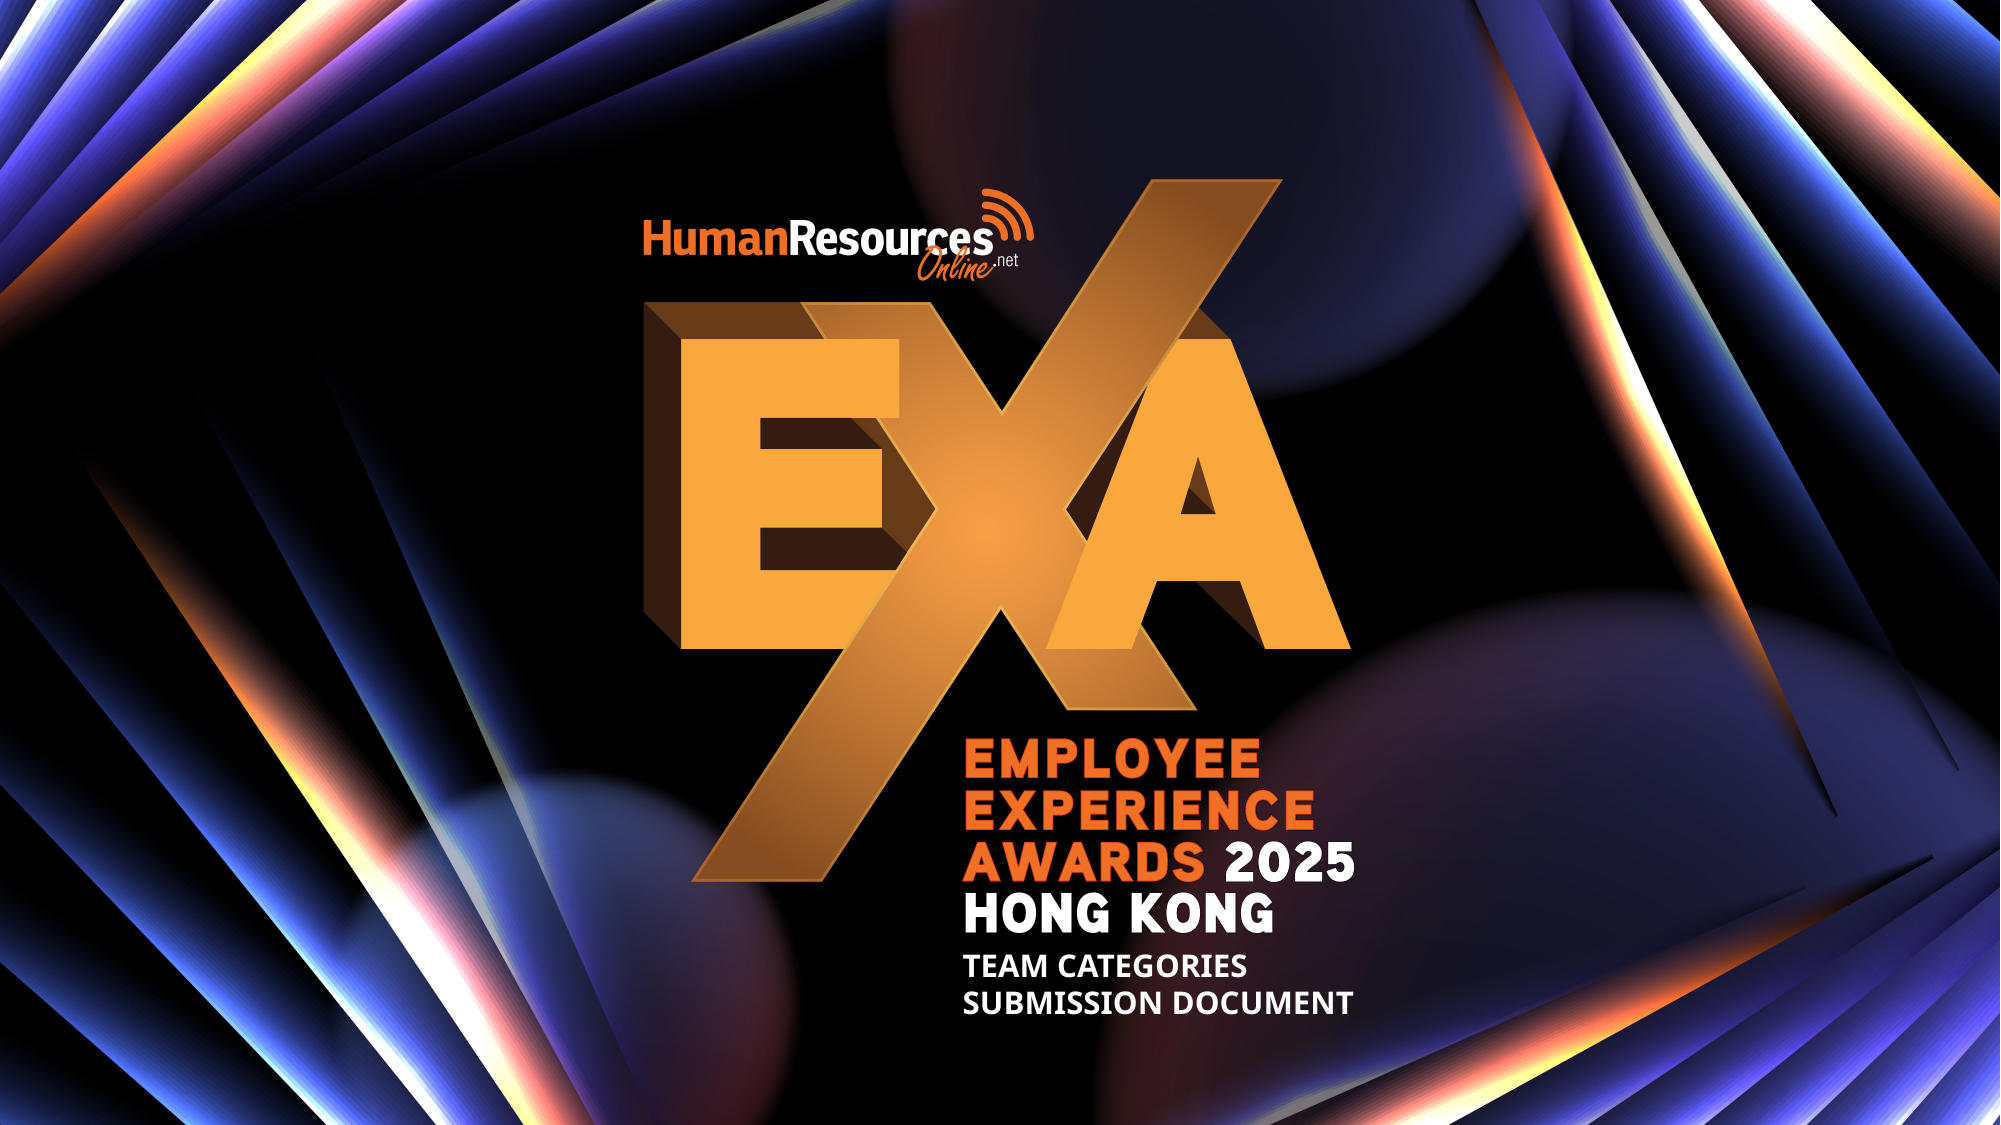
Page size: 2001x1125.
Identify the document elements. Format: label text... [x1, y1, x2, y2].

picture [0, 0, 2000, 1125]
text_box TEAM CATEGORIES SUBMISSION DOCUMENT [948, 900, 1799, 1066]
